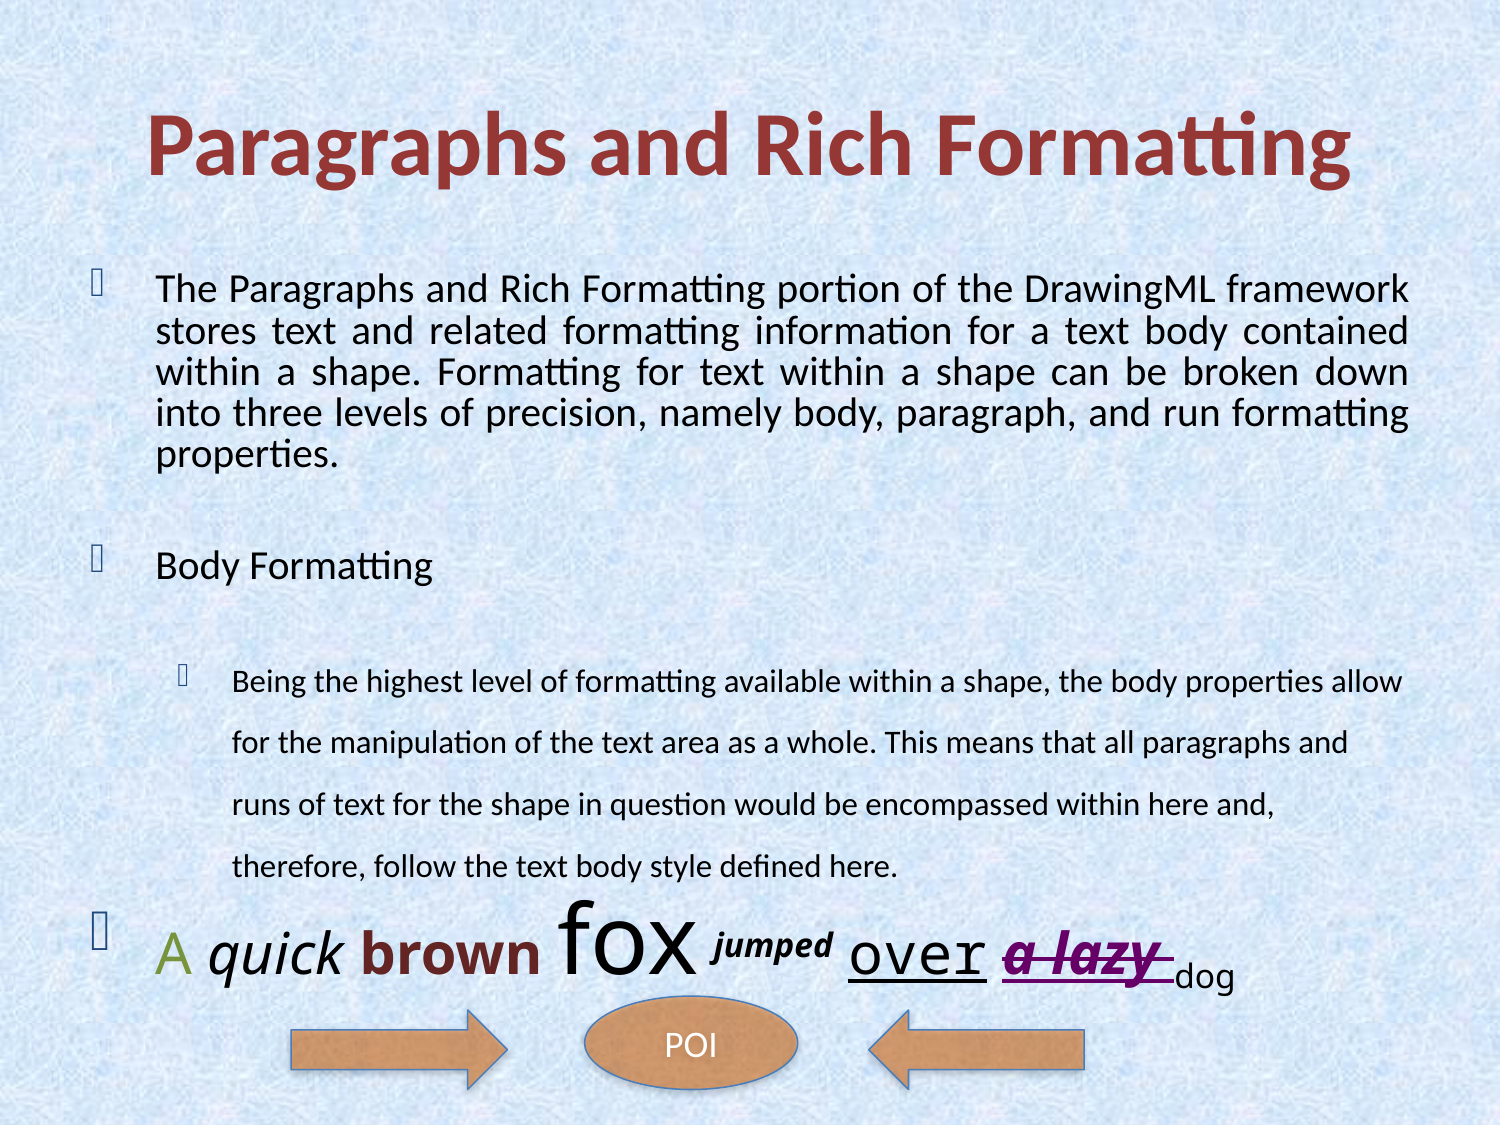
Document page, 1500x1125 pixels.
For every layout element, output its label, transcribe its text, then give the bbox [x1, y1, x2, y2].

title Paragraphs and Rich Formatting [75, 45, 1425, 233]
text_box [868, 1009, 1085, 1091]
text_box POI [583, 995, 799, 1091]
text_box [290, 1009, 508, 1091]
list The Paragraphs and Rich Formatting portion of the DrawingML framework stores text and related formatting information for a text body contained within a shape. Formatting for text within a shape can be broken down into three levels of precision, namely body, paragraph, and run formatting properties. Body Formatting Being the highest level of formatting available within a shape, the body properties allow for the manipulation of the text area as a whole. This means that all paragraphs and runs of text for the shape in question would be encompassed within here and, therefore, follow the text body style defined here. A quick brown fox jumped over a lazy dog [75, 262, 1425, 1005]
picture [0, 0, 1500, 1125]
